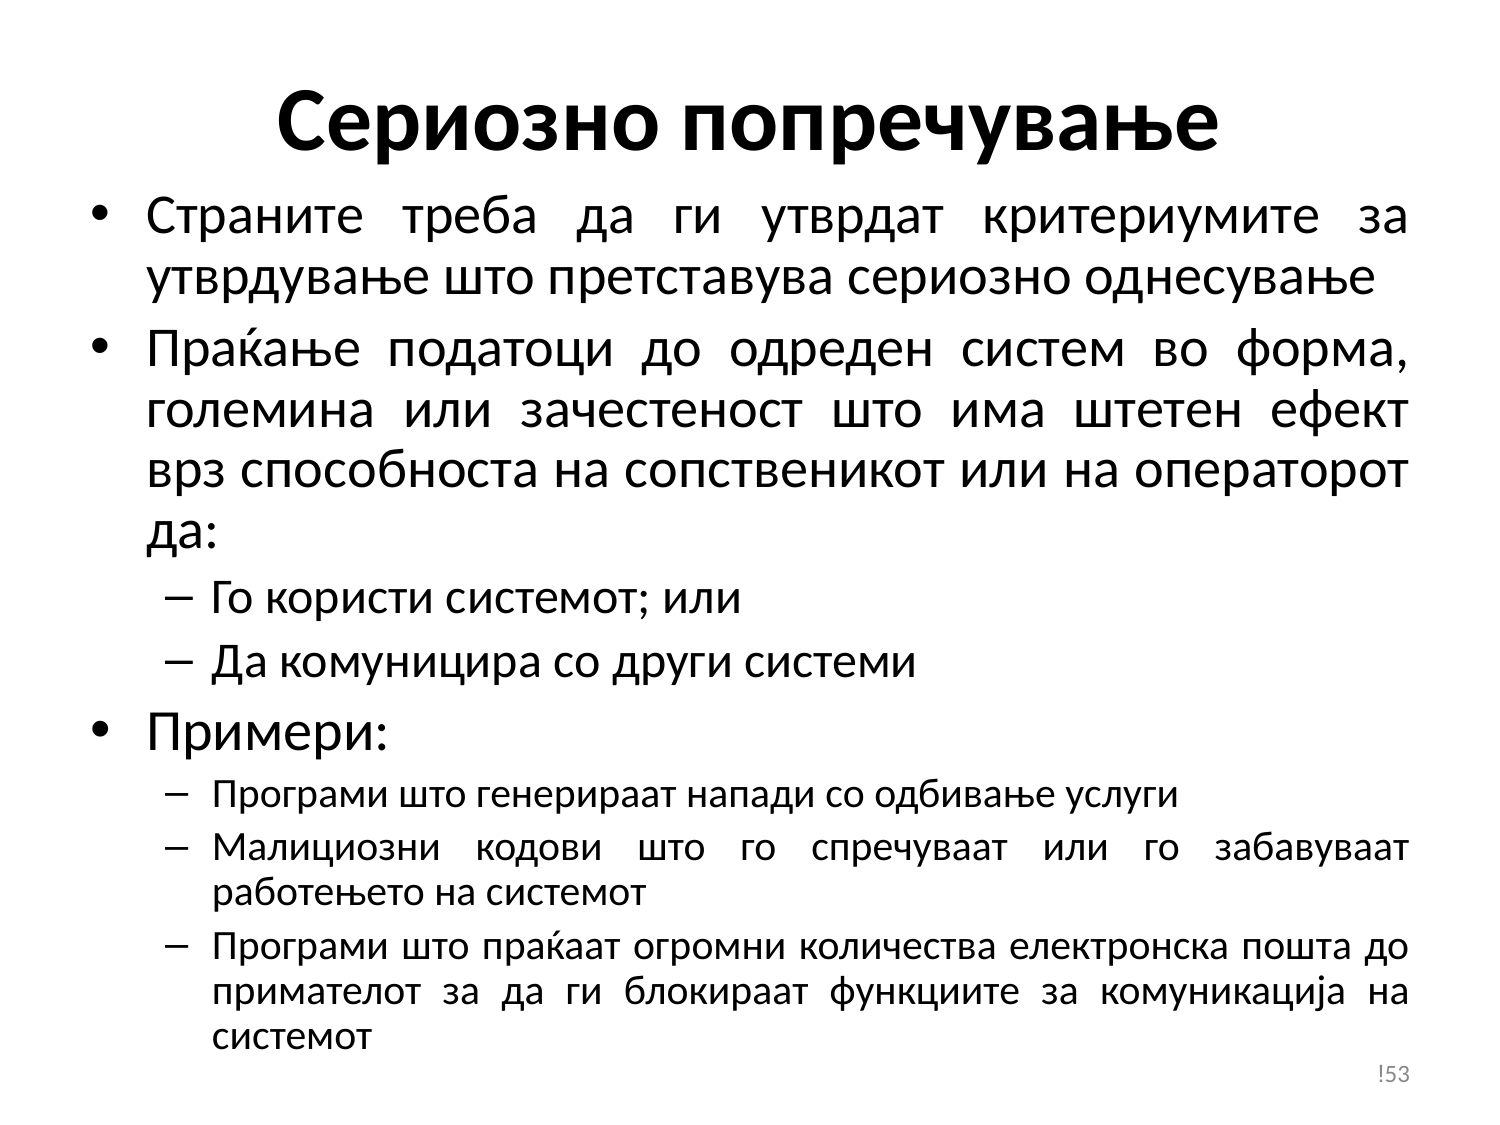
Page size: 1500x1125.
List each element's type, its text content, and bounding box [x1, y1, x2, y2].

slide_number !53 [1074, 1042, 1425, 1103]
title Сериозно попречување [75, 20, 1425, 177]
list Страните треба да ги утврдат критериумите за утврдување што претставува сериозно однесување Праќање податоци до одреден систем во форма, големина или зачестеност што има штетен ефект врз способноста на сопственикот или на операторот да: Го користи системот; или Да комуницира со други системи Примери: Програми што генерираат напади со одбивање услуги Малициозни кодови што го спречуваат или го забавуваат работењето на системот Програми што праќаат огромни количества електронска пошта до примателот за да ги блокираат функциите за комуникација на системот [75, 177, 1425, 743]
